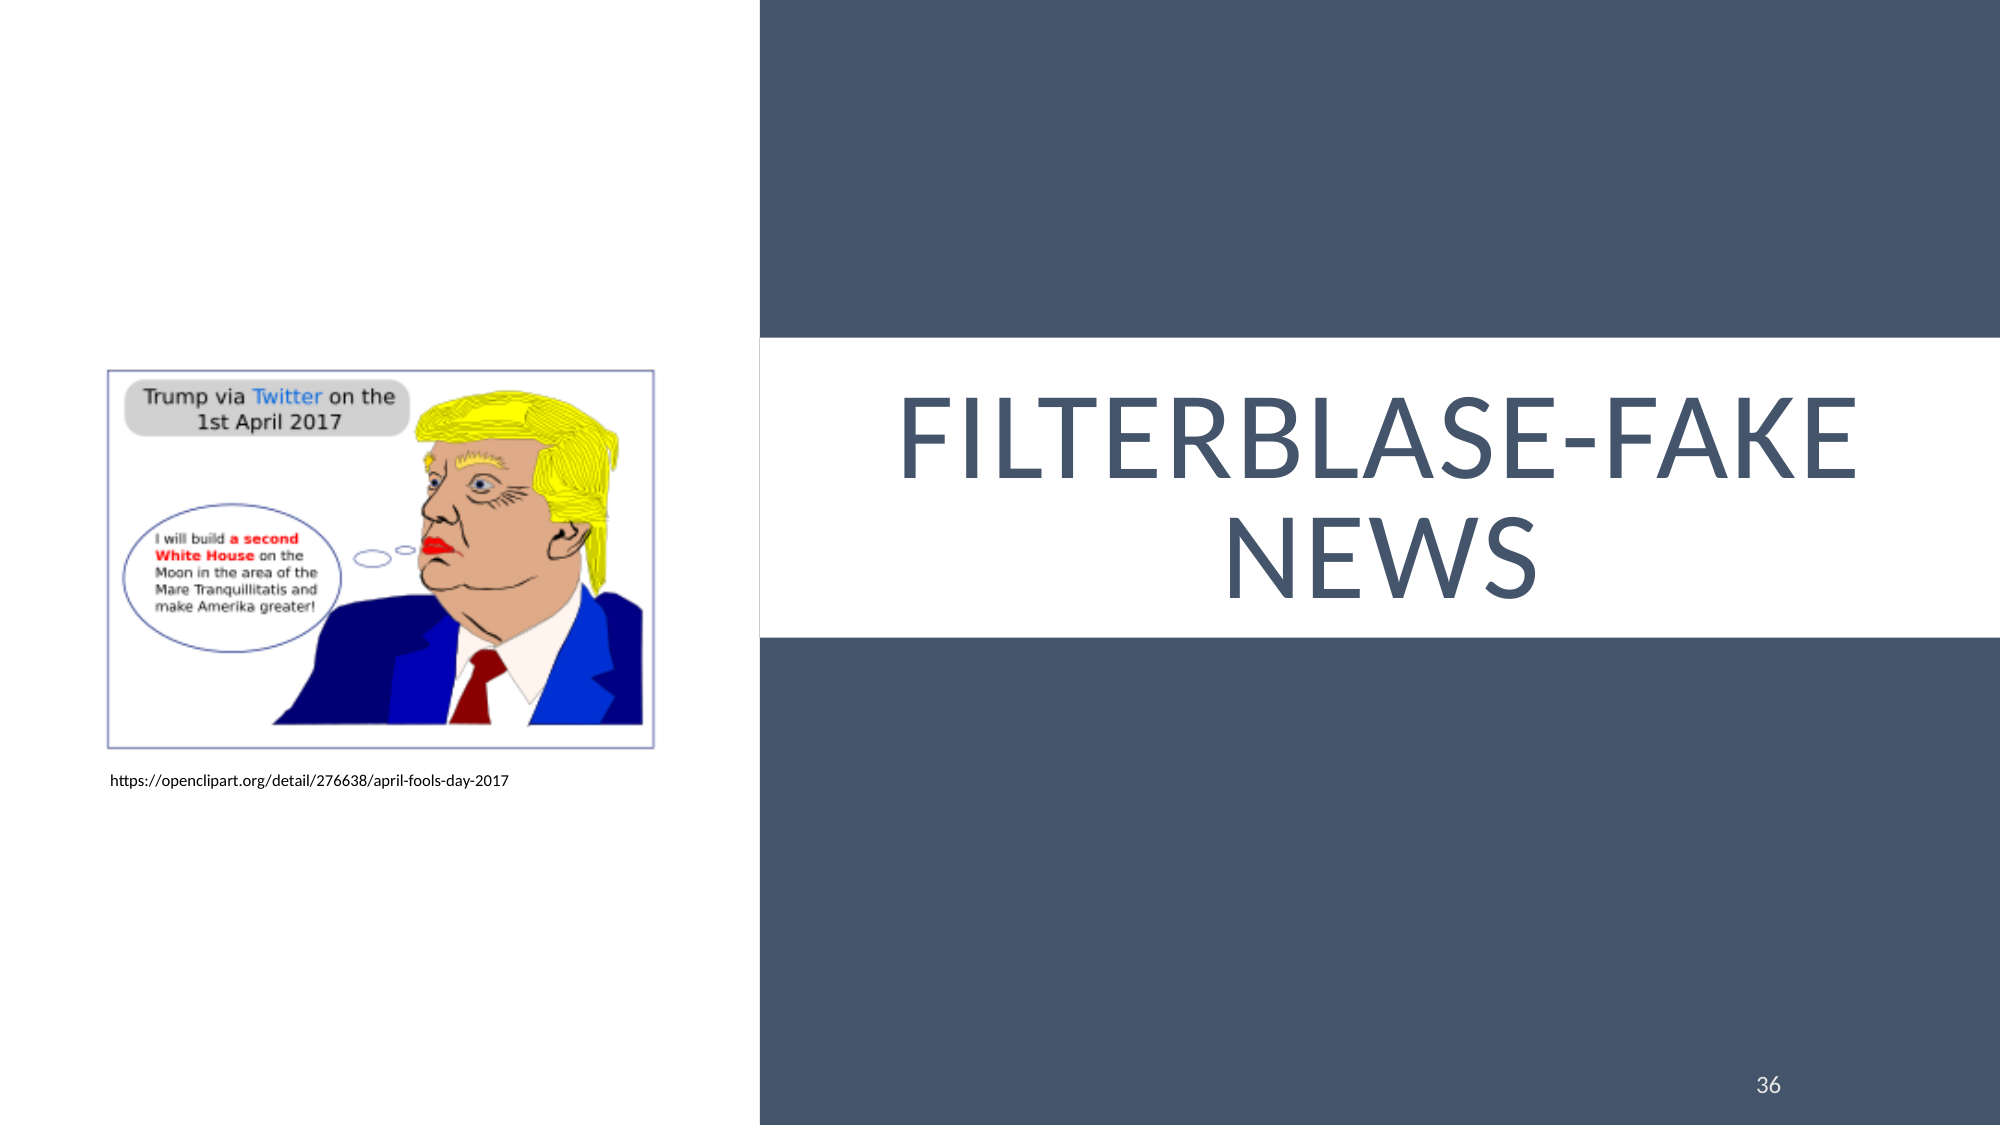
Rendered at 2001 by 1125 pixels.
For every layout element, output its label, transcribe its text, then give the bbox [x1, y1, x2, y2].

text_box [761, 639, 2000, 1125]
title Filterblase-Fake News [814, 360, 1947, 646]
picture [103, 363, 658, 755]
text_box [761, 0, 2000, 337]
text_box [0, 0, 761, 1125]
slide_number 36 [1748, 1053, 1904, 1114]
text_box [761, 337, 2000, 639]
text_box https://openclipart.org/detail/276638/april-fools-day-2017 [95, 762, 525, 798]
